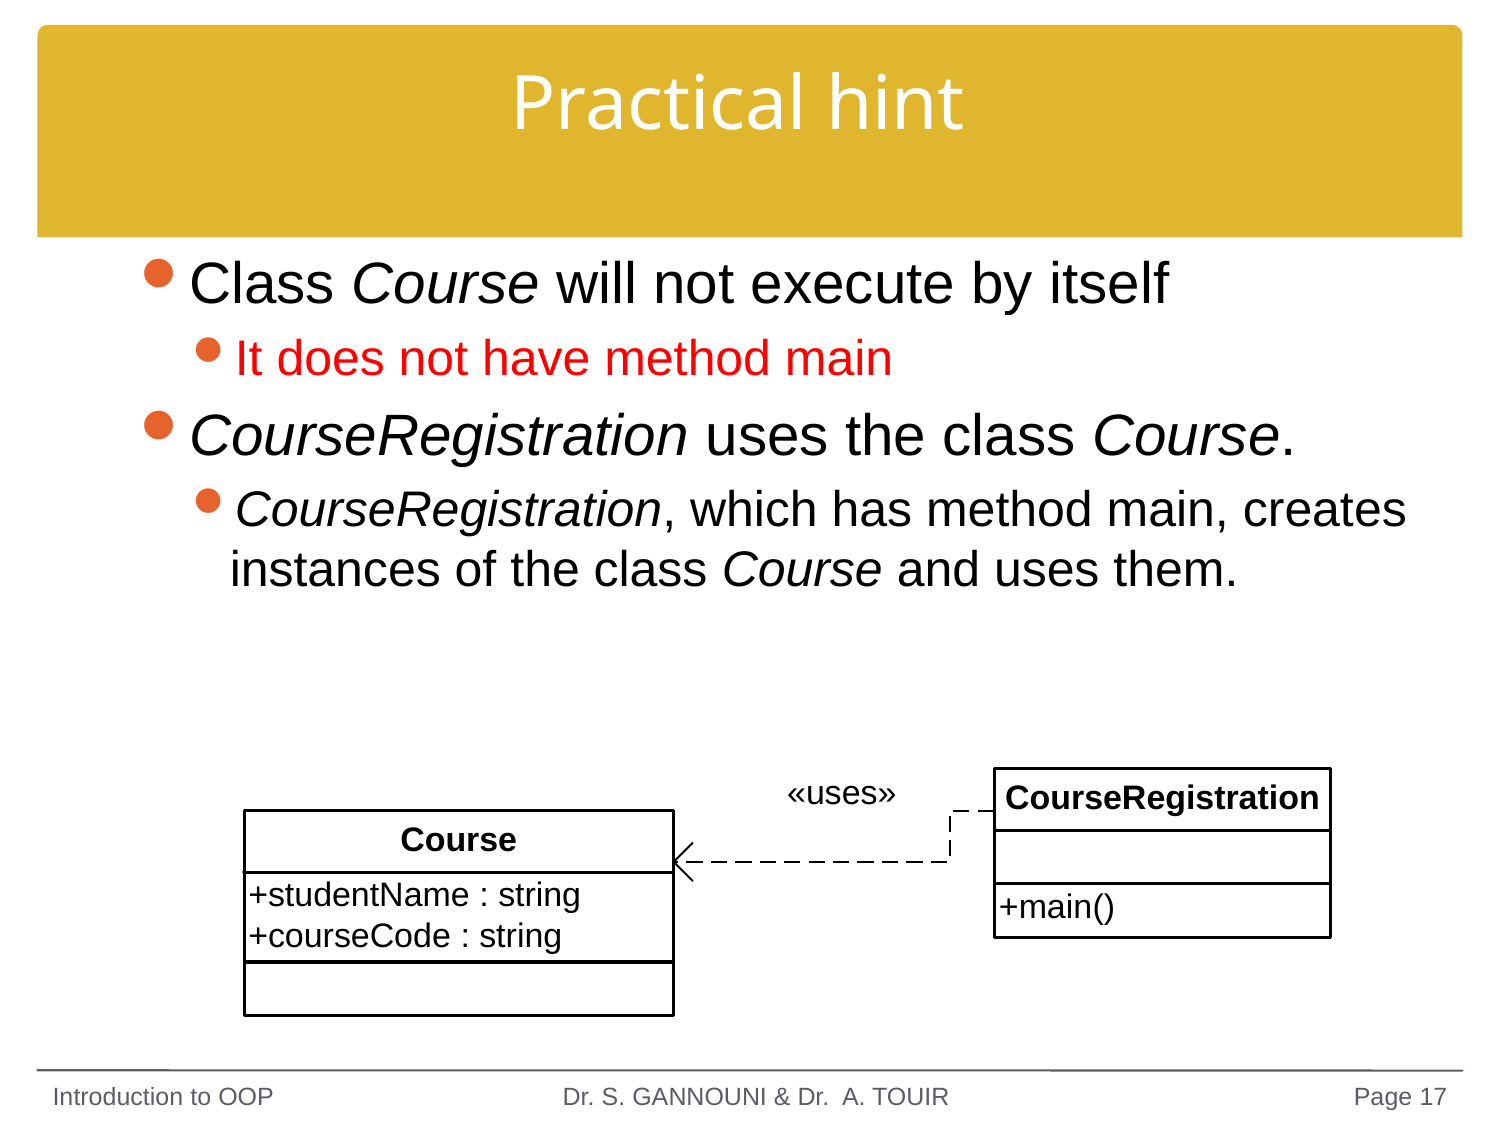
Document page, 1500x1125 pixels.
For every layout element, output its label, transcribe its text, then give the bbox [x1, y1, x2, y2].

footer Dr. S. GANNOUNI & Dr. A. TOUIR [474, 1069, 1038, 1123]
list Class Course will not execute by itself It does not have method main CourseRegistration uses the class Course. CourseRegistration, which has method main, creates instances of the class Course and uses them. [124, 237, 1451, 913]
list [237, 762, 1338, 1023]
slide_number Introduction to OOP [37, 1069, 388, 1123]
title Practical hint [99, 49, 1376, 149]
slide_number Page 17 [1112, 1069, 1463, 1123]
